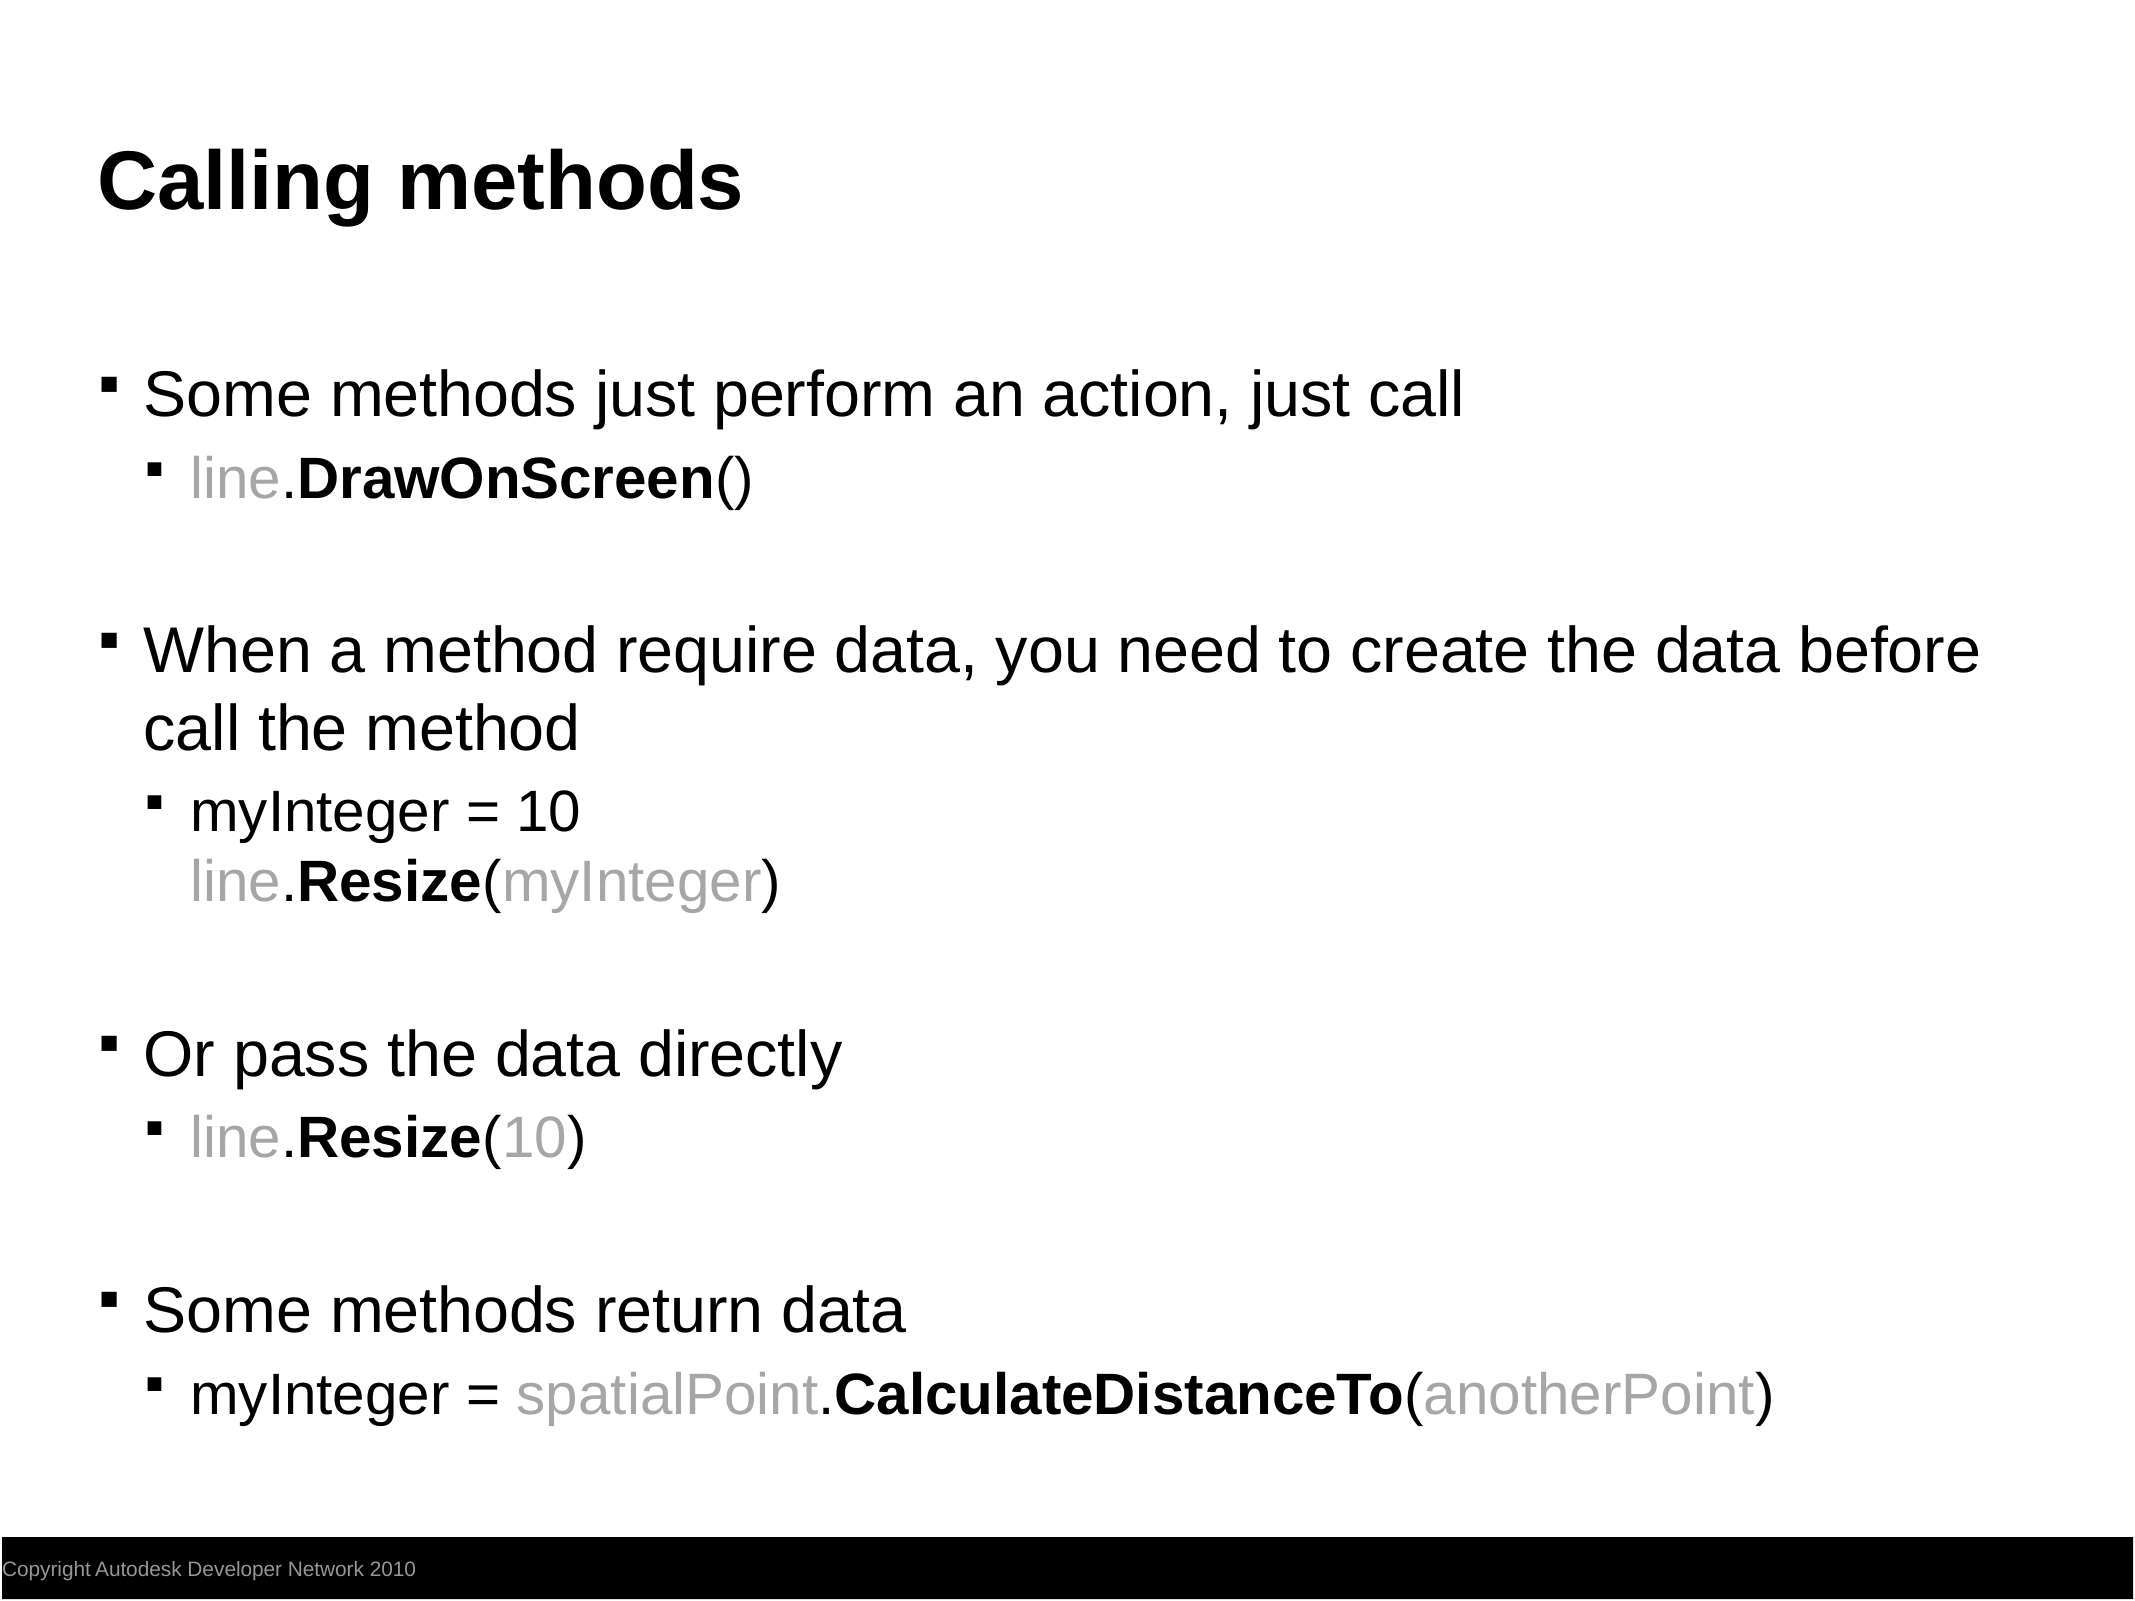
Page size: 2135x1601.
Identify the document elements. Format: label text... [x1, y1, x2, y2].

title Calling methods [96, 59, 2028, 293]
list Some methods just perform an action, just call line.DrawOnScreen() When a method require data, you need to create the data before call the method myInteger = 10 line.Resize(myInteger) Or pass the data directly line.Resize(10) Some methods return data myInteger = spatialPoint.CalculateDistanceTo(anotherPoint) [96, 351, 2028, 1452]
